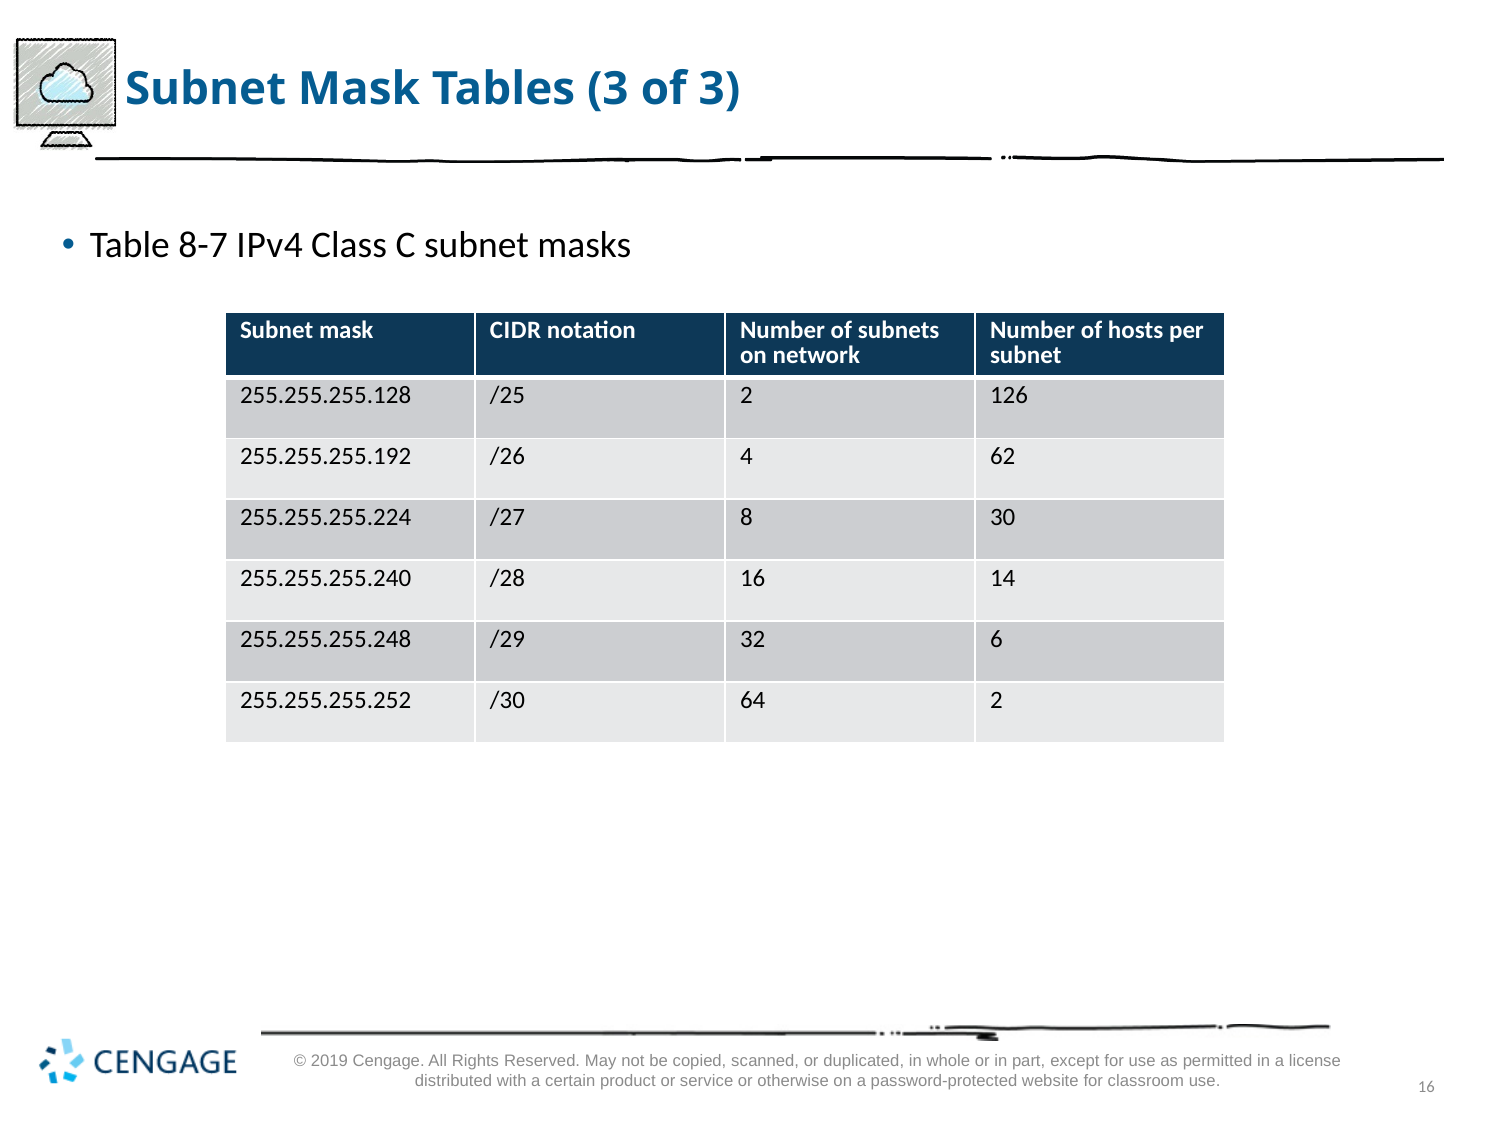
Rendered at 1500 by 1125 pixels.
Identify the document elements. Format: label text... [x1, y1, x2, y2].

table_cell 255.255.255.252 [226, 683, 474, 742]
table_header Number of subnets on network [726, 313, 974, 375]
table_cell 2 [976, 683, 1224, 742]
picture [95, 155, 1444, 163]
table_cell /28 [476, 561, 724, 620]
table_cell /25 [476, 380, 724, 438]
table_cell 255.255.255.128 [226, 380, 474, 438]
table_cell 6 [976, 622, 1224, 681]
title Subnet Mask Tables (3 of 3) [125, 66, 1442, 116]
table_cell 2 [726, 380, 974, 438]
table_cell 16 [726, 561, 974, 620]
table_cell /26 [476, 439, 724, 498]
table_header Subnet mask [226, 313, 474, 375]
table_cell 4 [726, 439, 974, 498]
list Table 8-7 I P v 4 Class C subnet masks [61, 224, 1443, 266]
table_cell 255.255.255.224 [226, 500, 474, 559]
picture [13, 36, 117, 151]
table_cell /27 [476, 500, 724, 559]
table_cell 64 [726, 683, 974, 742]
table_cell /30 [476, 683, 724, 742]
picture [19, 1025, 249, 1096]
table_cell 126 [976, 380, 1224, 438]
table_cell 255.255.255.240 [226, 561, 474, 620]
picture [261, 1024, 1331, 1041]
table_cell 255.255.255.192 [226, 439, 474, 498]
table_cell 30 [976, 500, 1224, 559]
footer © 2019 Cengage. All Rights Reserved. May not be copied, scanned, or duplicated, in whole or in part, except for use as permitted in a license distributed with a certain product or service or otherwise on a password-protected website for classroom use. [262, 1050, 1375, 1091]
table_cell 14 [976, 561, 1224, 620]
table_cell 8 [726, 500, 974, 559]
table_cell /29 [476, 622, 724, 681]
table_cell 62 [976, 439, 1224, 498]
table_cell 32 [726, 622, 974, 681]
table_header C I D R notation [476, 313, 724, 375]
table_cell 255.255.255.248 [226, 622, 474, 681]
table_header Number of hosts per subnet [976, 313, 1224, 375]
